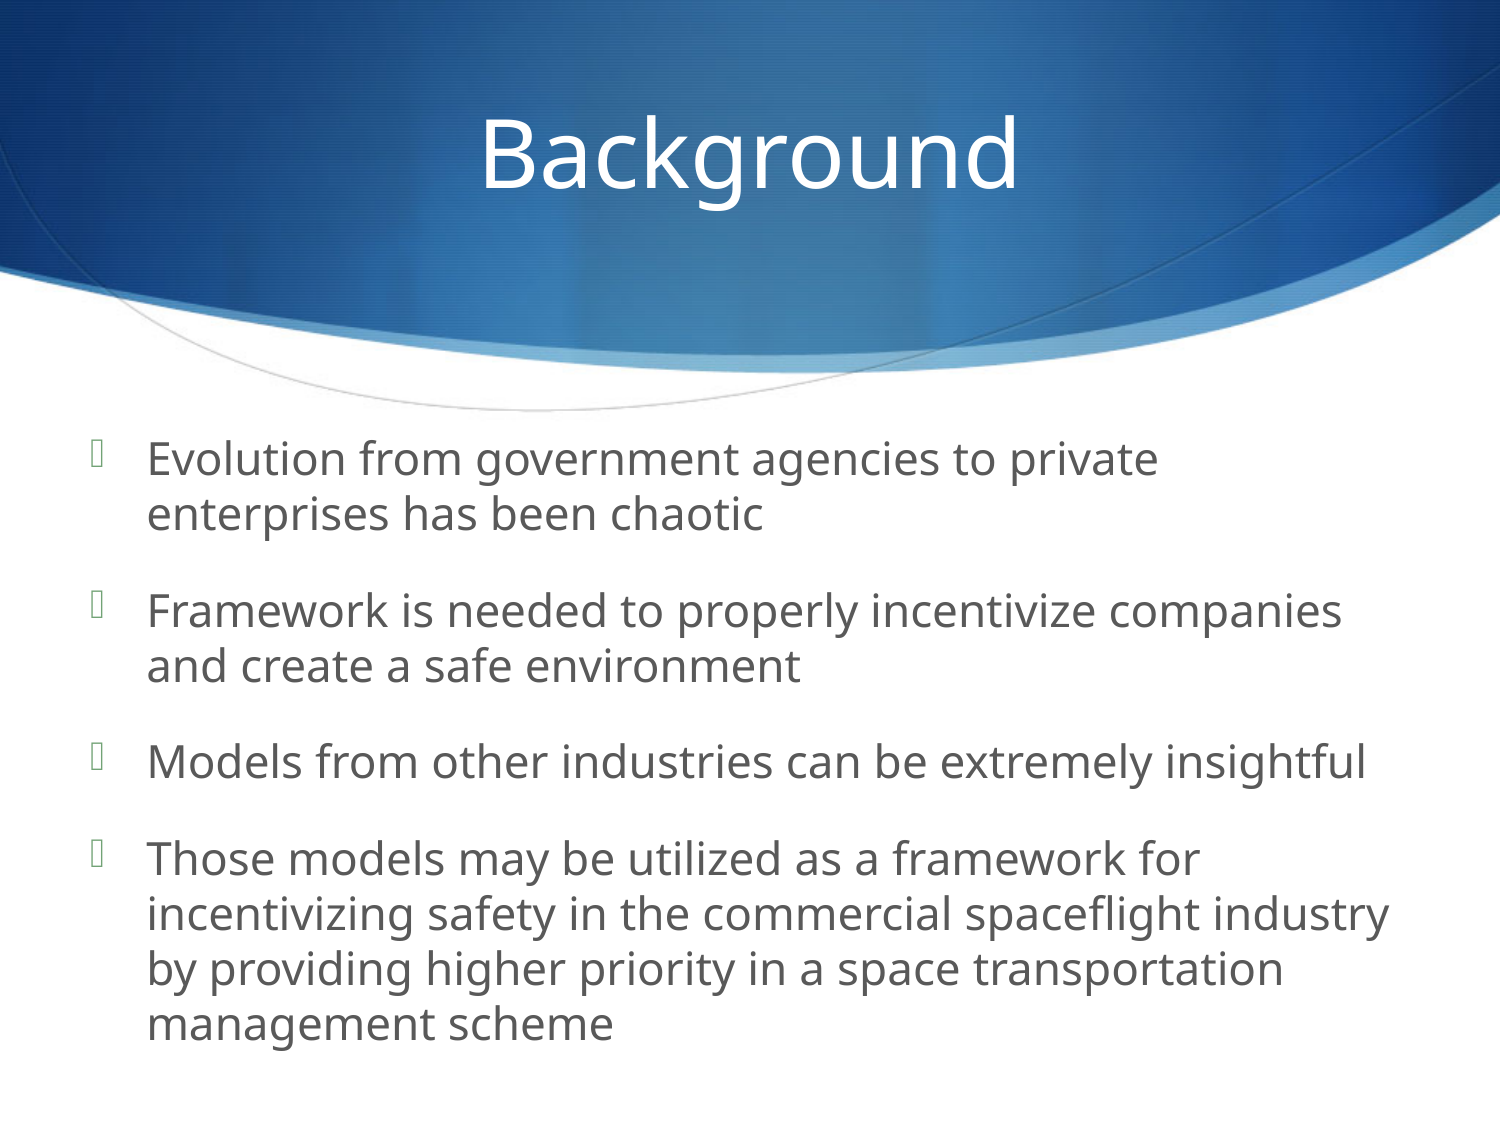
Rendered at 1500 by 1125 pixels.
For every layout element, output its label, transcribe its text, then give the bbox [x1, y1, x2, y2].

picture [0, 0, 1500, 1125]
title Background [75, 56, 1425, 245]
list Evolution from government agencies to private enterprises has been chaotic Framework is needed to properly incentivize companies and create a safe environment Models from other industries can be extremely insightful Those models may be utilized as a framework for incentivizing safety in the commercial spaceflight industry by providing higher priority in a space transportation management scheme [75, 422, 1425, 1072]
